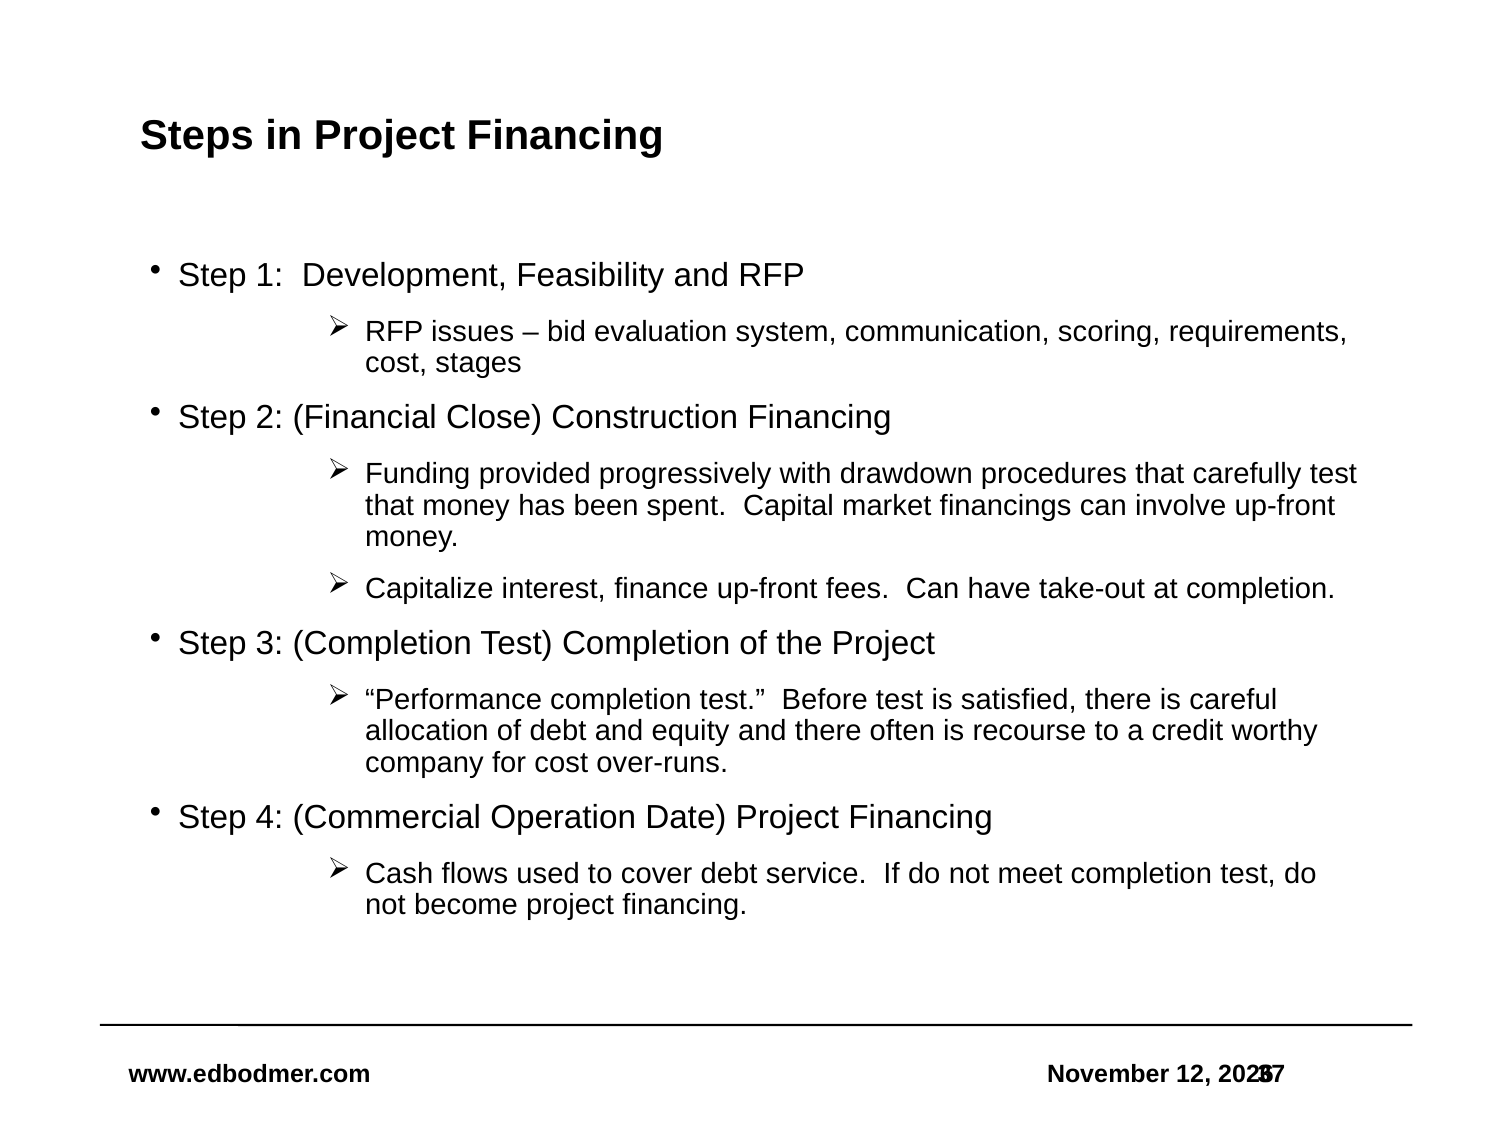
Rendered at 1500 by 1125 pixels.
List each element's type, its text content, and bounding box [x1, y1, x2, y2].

list Step 1: Development, Feasibility and RFP RFP issues – bid evaluation system, communication, scoring, requirements, cost, stages Step 2: (Financial Close) Construction Financing Funding provided progressively with drawdown procedures that carefully test that money has been spent. Capital market financings can involve up-front money. Capitalize interest, finance up-front fees. Can have take-out at completion. Step 3: (Completion Test) Completion of the Project “Performance completion test.” Before test is satisfied, there is careful allocation of debt and equity and there often is recourse to a credit worthy company for cost over-runs. Step 4: (Commercial Operation Date) Project Financing Cash flows used to cover debt service. If do not meet completion test, do not become project financing. [124, 249, 1376, 1001]
title Steps in Project Financing [124, 99, 1288, 226]
